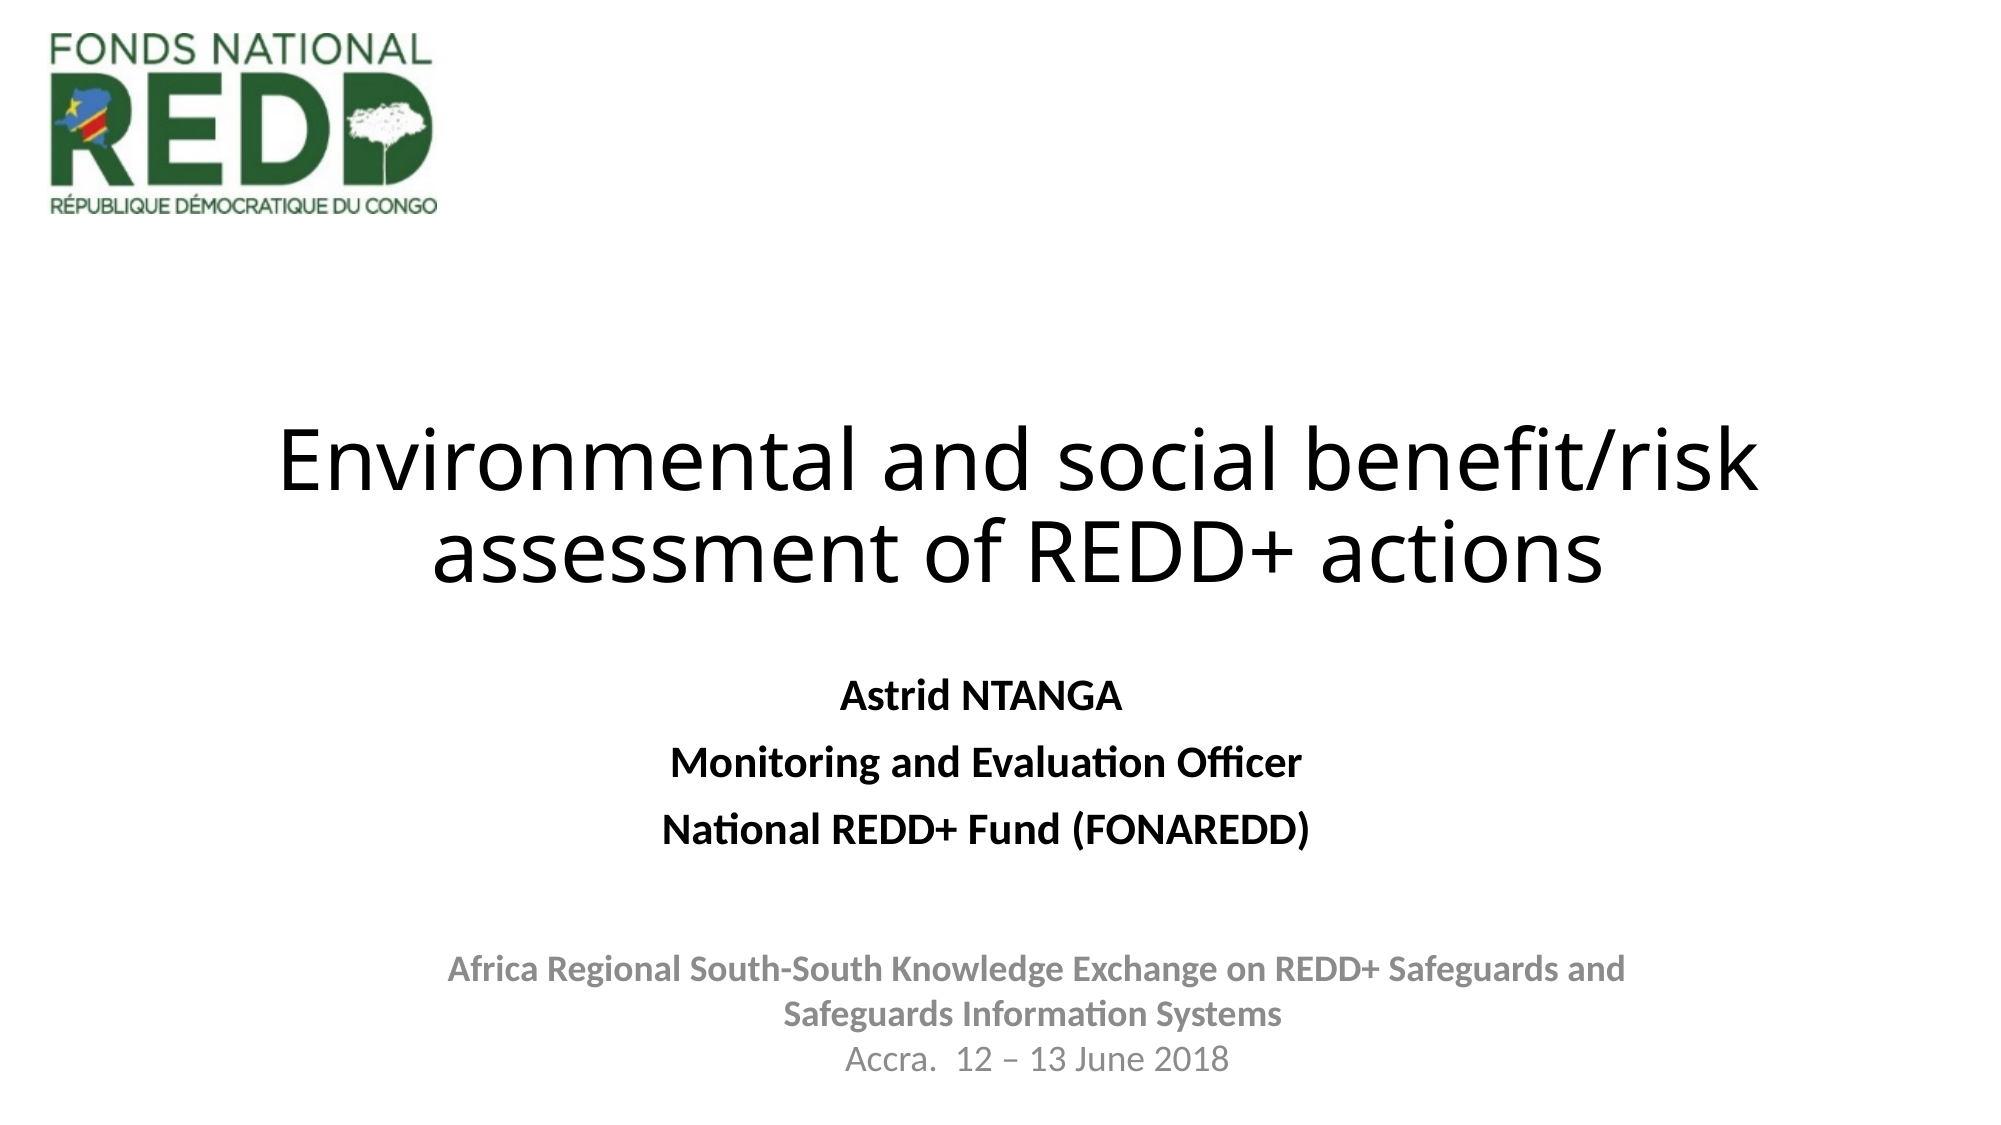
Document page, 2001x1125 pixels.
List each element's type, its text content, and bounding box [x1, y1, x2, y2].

title Environmental and social benefit/risk assessment of REDD+ actions [249, 216, 1788, 609]
picture [47, 33, 437, 214]
footer Africa Regional South-South Knowledge Exchange on REDD+ Safeguards and Safeguards Information Systems Accra. 12 – 13 June 2018 [412, 900, 1663, 1088]
subtitle Astrid NTANGA Monitoring and Evaluation Officer National REDD+ Fund (FONAREDD) [535, 609, 1439, 863]
